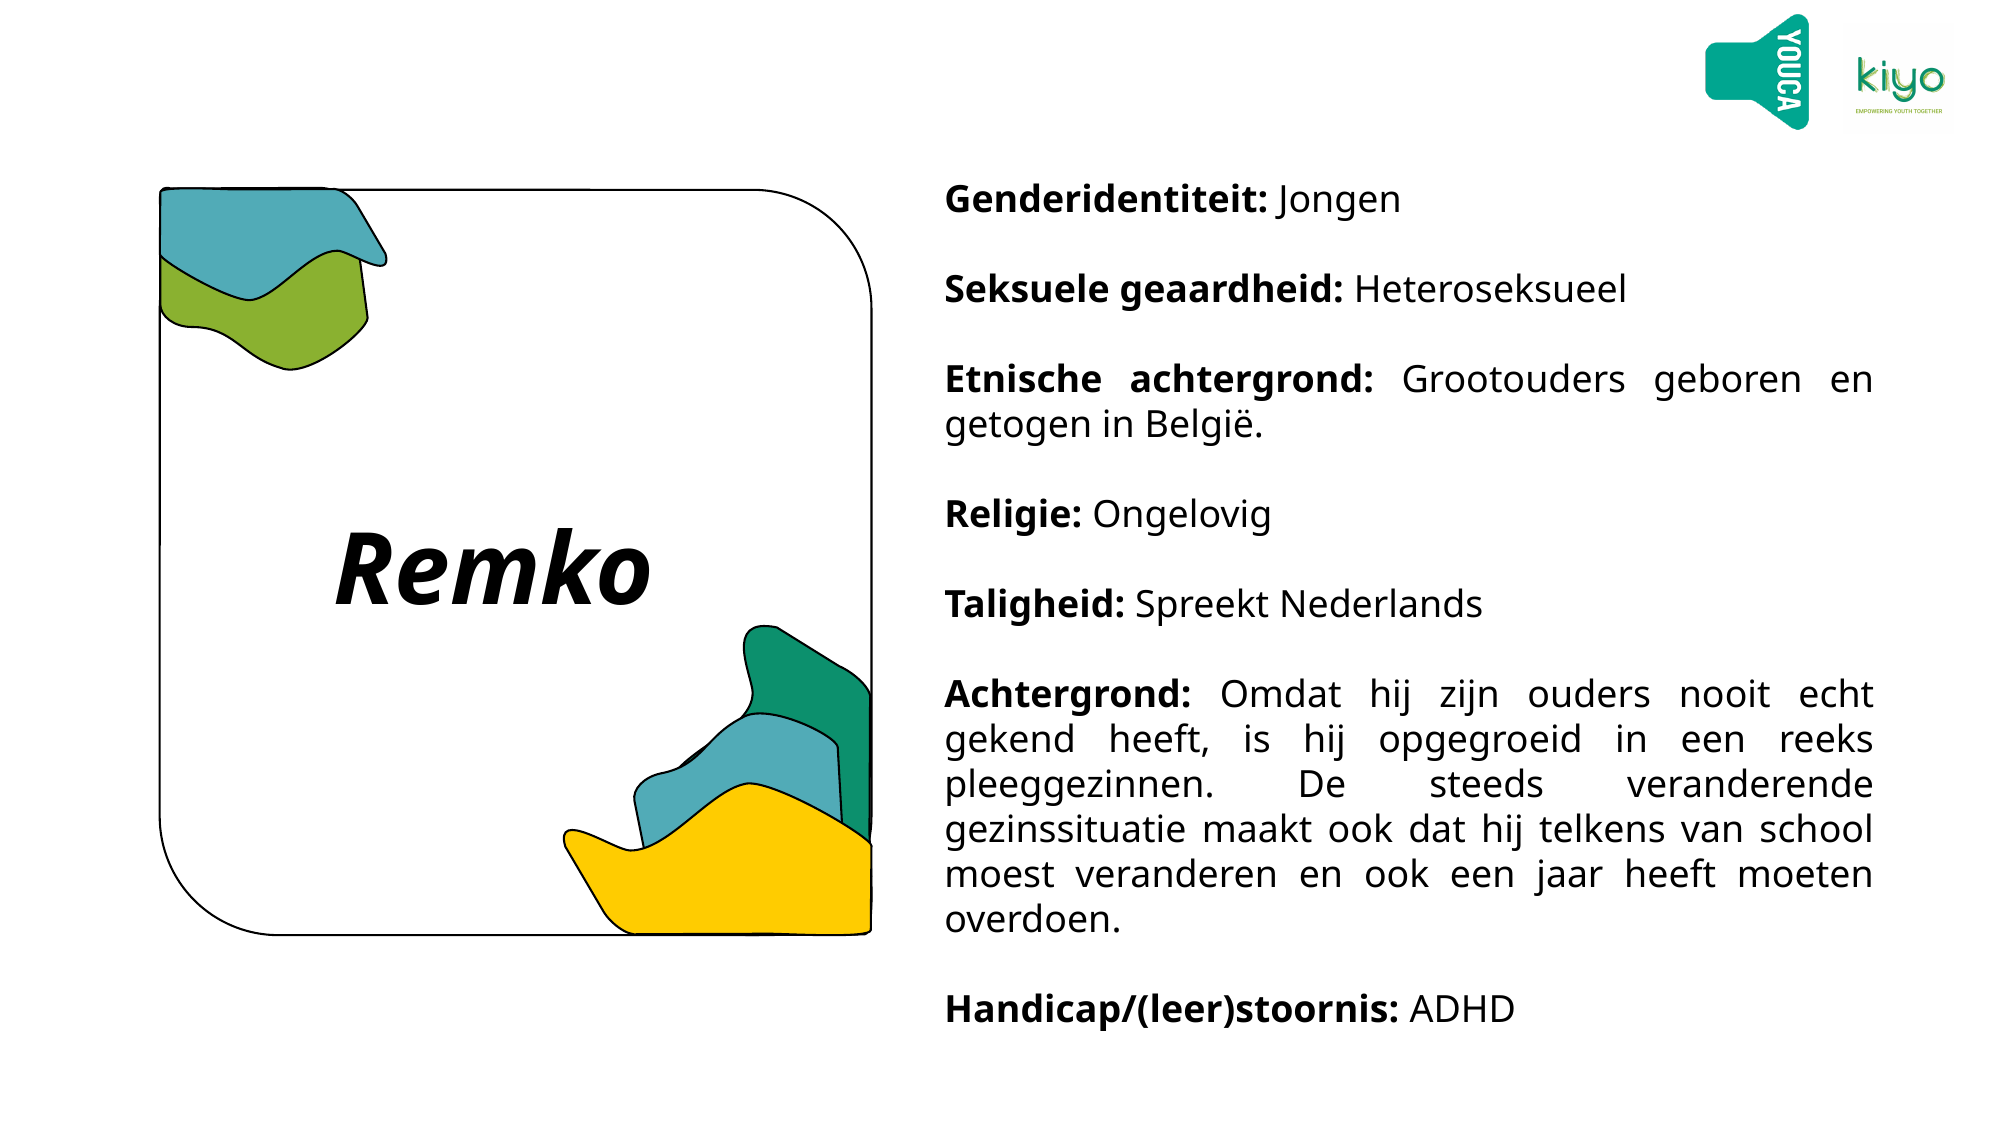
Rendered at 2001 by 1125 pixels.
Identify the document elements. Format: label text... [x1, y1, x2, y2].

text_box [158, 188, 873, 937]
text_box Remko [319, 496, 713, 632]
text_box [740, 624, 872, 841]
text_box [158, 187, 388, 302]
text_box [562, 782, 873, 937]
picture [1689, 4, 1825, 139]
text_box [159, 252, 369, 371]
text_box [633, 712, 843, 847]
picture [1843, 23, 1954, 134]
text_box Genderidentiteit: Jongen Seksuele geaardheid: Heteroseksueel Etnische achtergrond: Grootouders geboren en getogen in België. Religie: Ongelovig Taligheid: Spreekt Nederlands Achtergrond: Omdat hij zijn ouders nooit echt gekend heeft, is hij opgegroeid in een reeks pleeggezinnen. De steeds veranderende gezinssituatie maakt ook dat hij telkens van school moest veranderen en ook een jaar heeft moeten overdoen. Handicap/(leer)stoornis: ADHD [929, 167, 1890, 1038]
